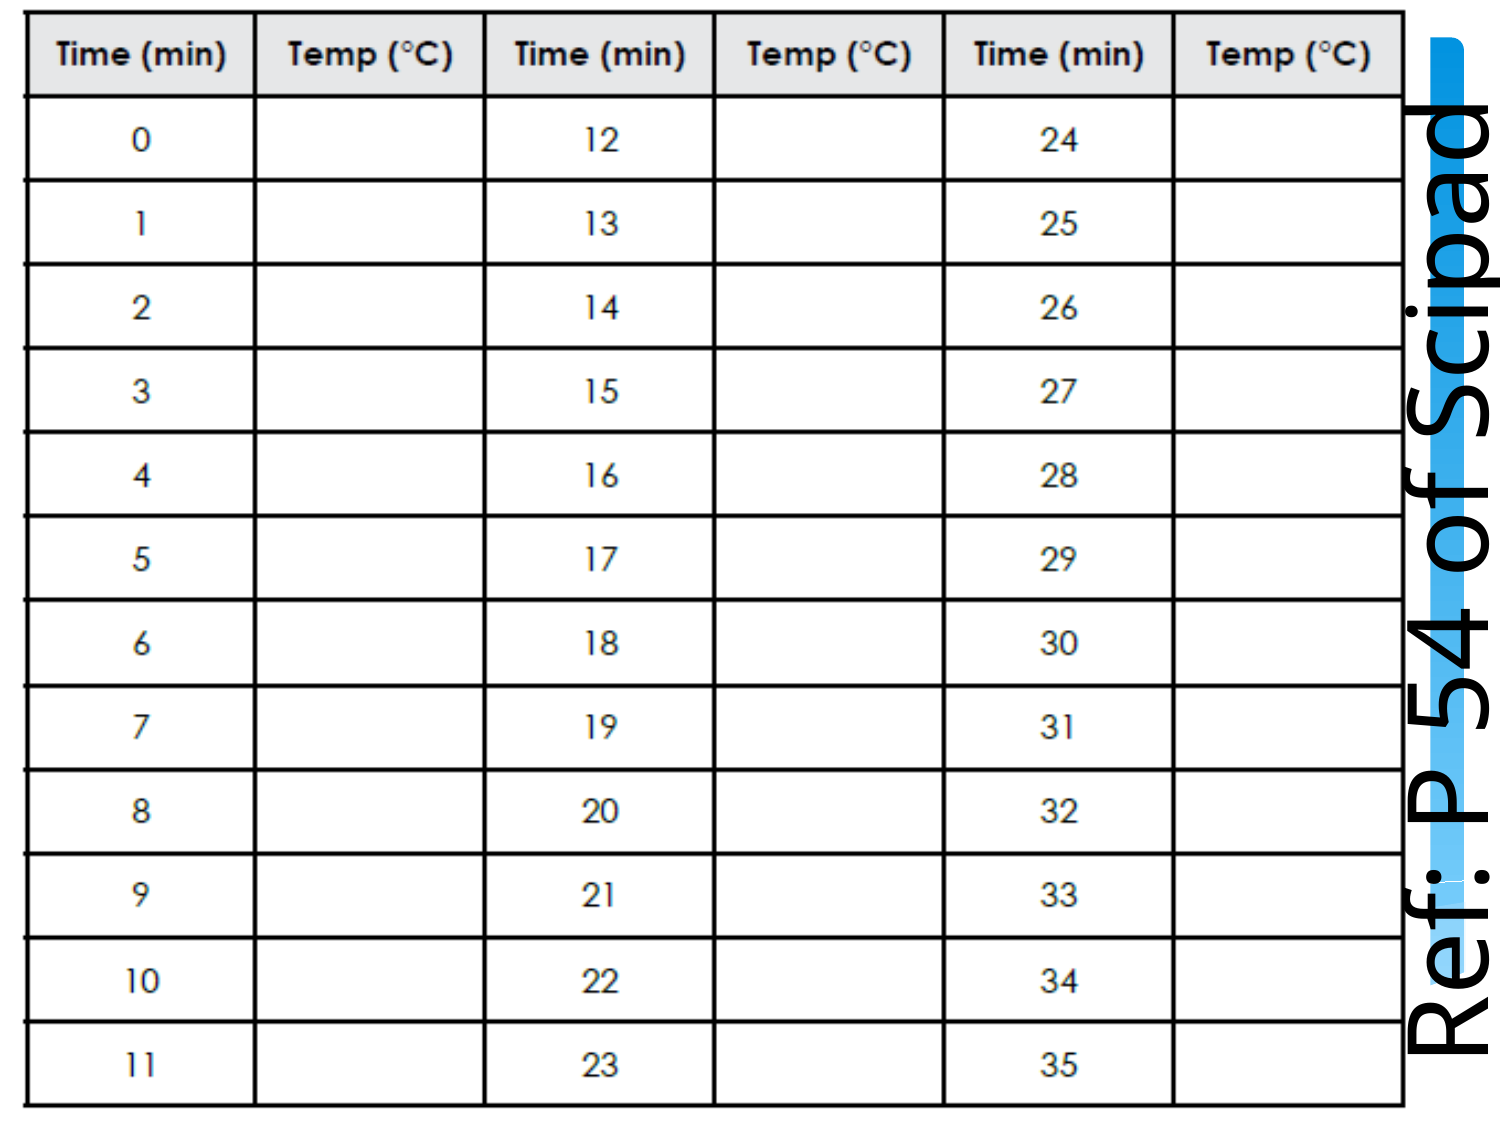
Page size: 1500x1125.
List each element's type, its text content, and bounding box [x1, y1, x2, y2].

text_box Ref: P 54 of Scipad [1436, 25, 1500, 1080]
picture [0, 0, 1431, 1113]
